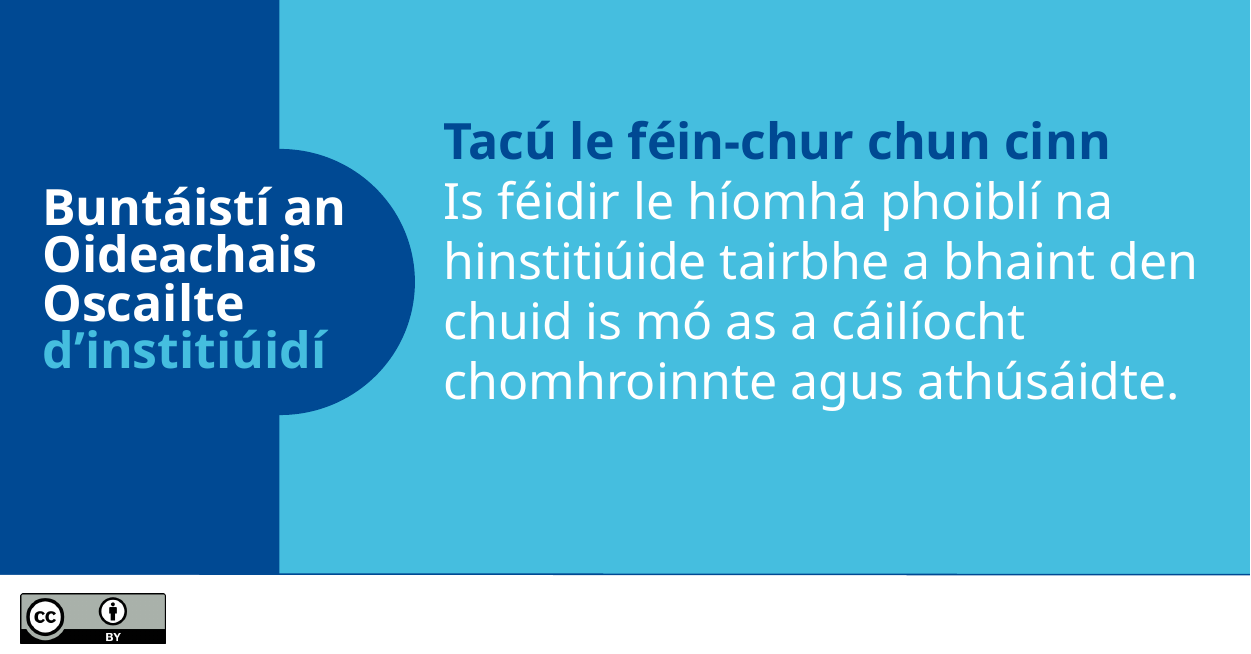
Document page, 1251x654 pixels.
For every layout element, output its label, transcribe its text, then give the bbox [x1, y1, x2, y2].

text_box Buntáistí an Oideachais Oscailte d’institiúidí [27, 171, 382, 394]
picture [20, 592, 166, 645]
text_box [382, 194, 415, 370]
text_box [0, 582, 1250, 654]
text_box [206, 148, 355, 171]
text_box [207, 394, 353, 416]
text_box Tacú le féin-chur chun cinn Is féidir le híomhá phoiblí na hinstitiúide tairbhe a bhaint den chuid is mó as a cáilíocht chomhroinnte agus athúsáidte. [428, 94, 1230, 425]
text_box [0, 0, 280, 573]
